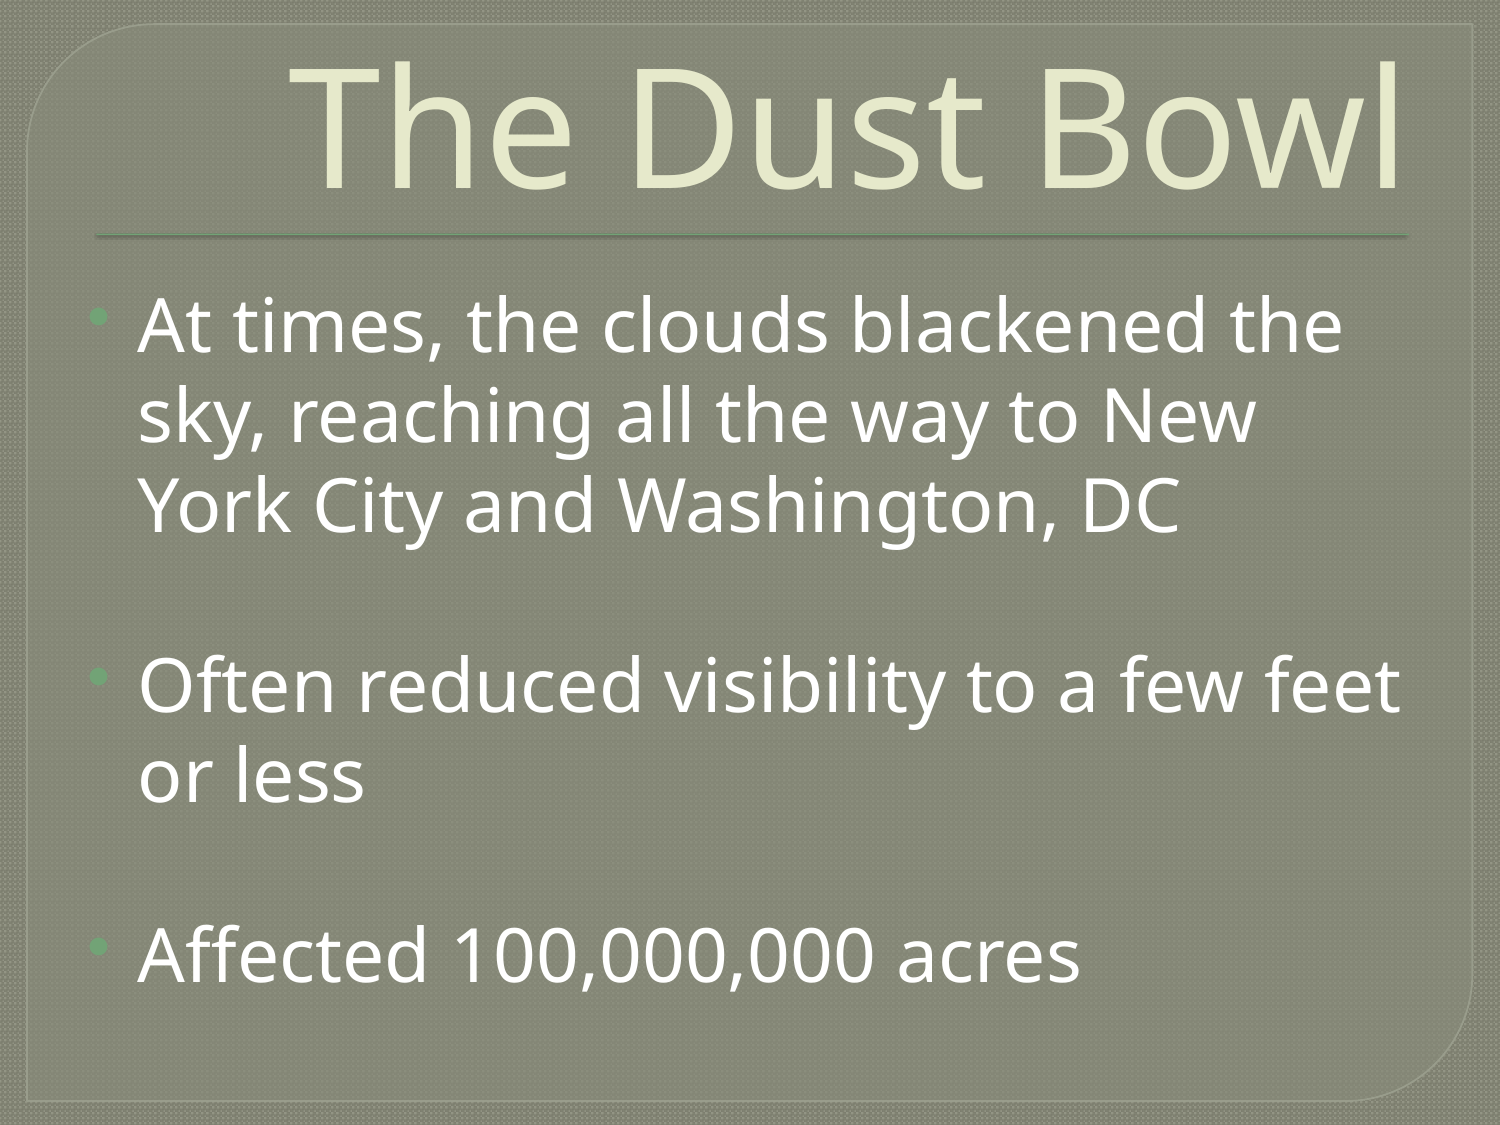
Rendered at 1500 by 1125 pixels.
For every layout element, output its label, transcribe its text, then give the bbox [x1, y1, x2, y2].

title The Dust Bowl [75, 41, 1425, 230]
list At times, the clouds blackened the sky, reaching all the way to New York City and Washington, DC Often reduced visibility to a few feet or less Affected 100,000,000 acres [75, 270, 1425, 1013]
